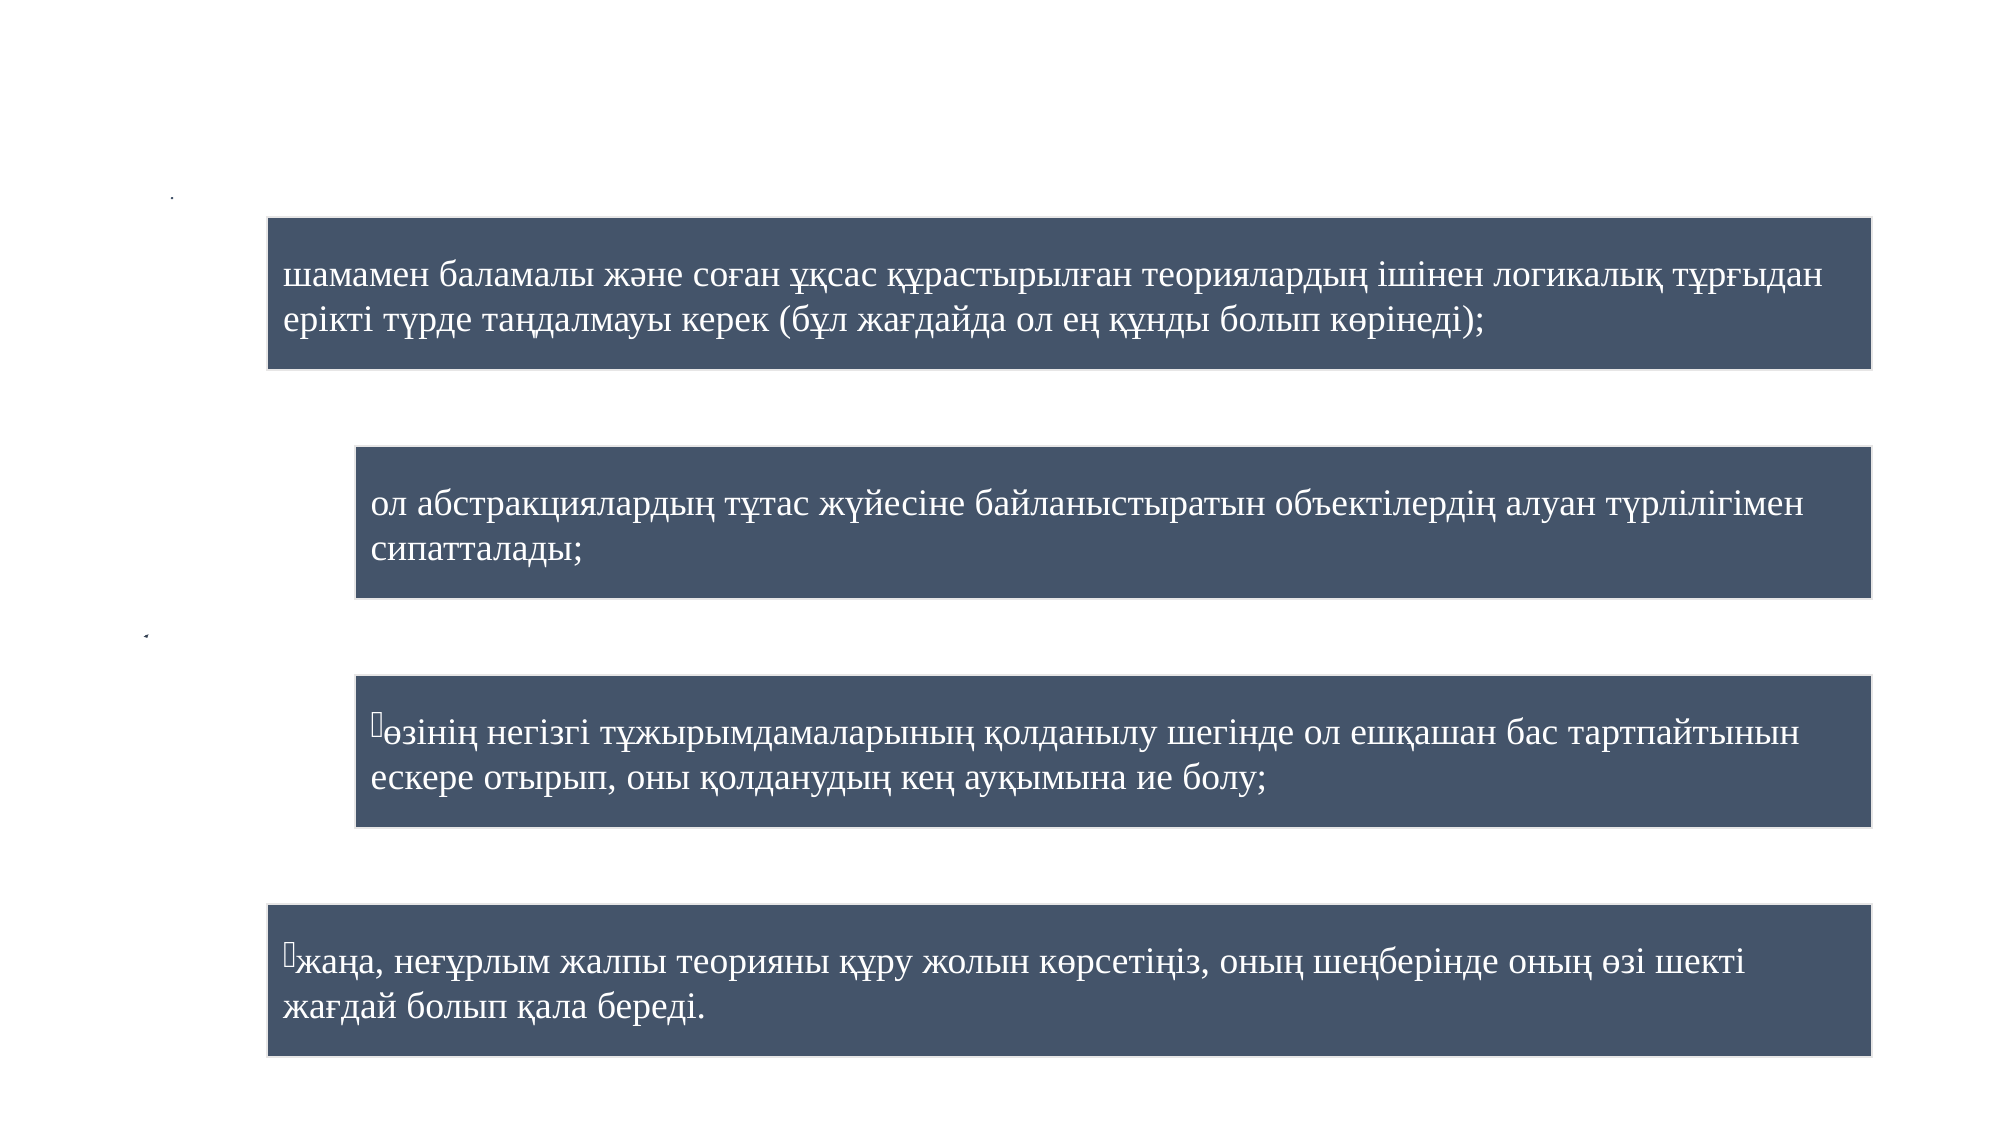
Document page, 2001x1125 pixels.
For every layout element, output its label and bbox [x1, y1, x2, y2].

list [141, 74, 1873, 1067]
